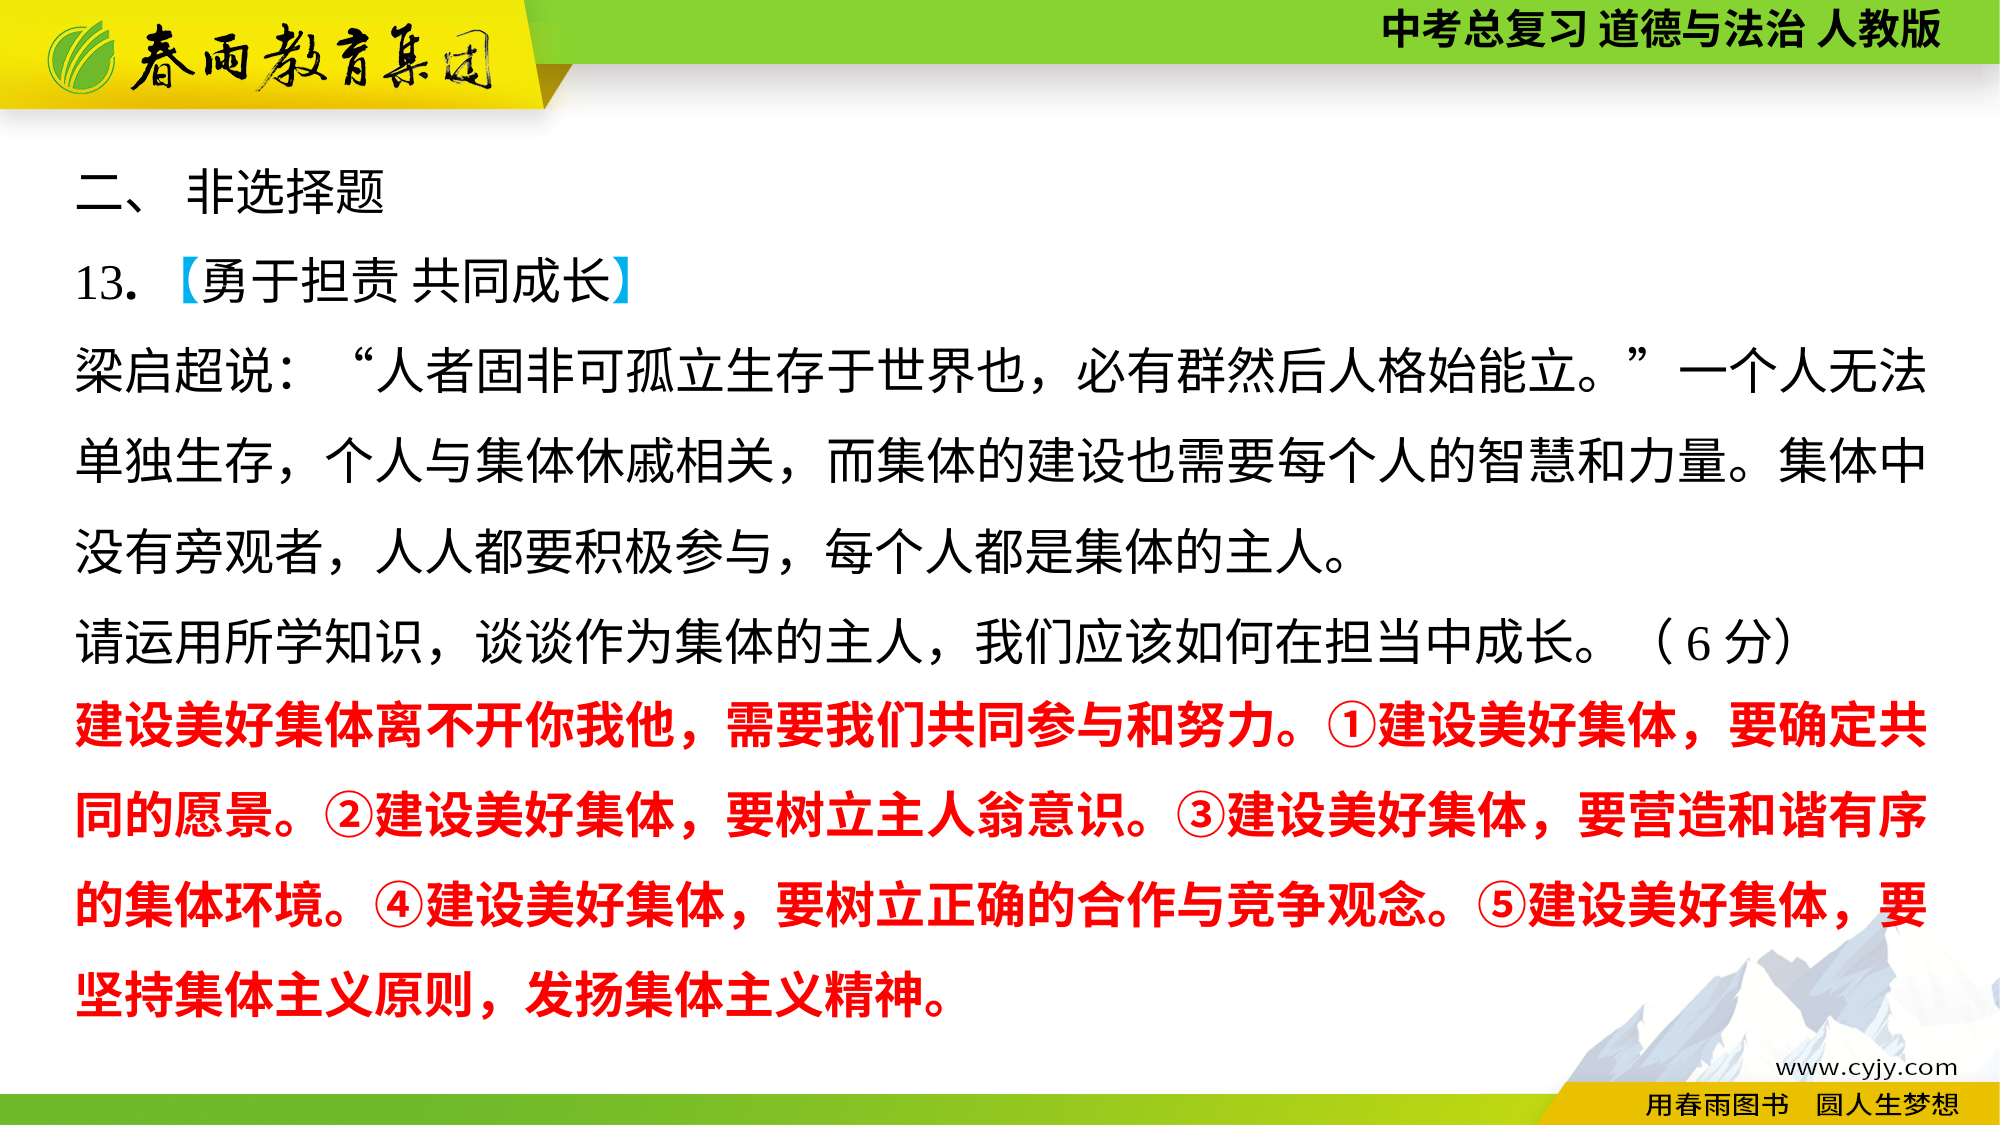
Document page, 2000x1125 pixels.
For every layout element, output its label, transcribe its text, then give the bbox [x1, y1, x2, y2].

list 二、 非选择题 13.【勇于担责 共同成长】 梁启超说：“人者固非可孤立生存于世界也，必有群然后人格始能立。”一个人无法单独生存，个人与集体休戚相关，而集体的建设也需要每个人的智慧和力量。集体中没有旁观者，人人都要积极参与，每个人都是集体的主人。 请运用所学知识，谈谈作为集体的主人，我们应该如何在担当中成长。（6分） [59, 122, 1944, 655]
text_box 建设美好集体离不开你我他，需要我们共同参与和努力。①建设美好集体，要确定共同的愿景。②建设美好集体，要树立主人翁意识。③建设美好集体，要营造和谐有序的集体环境。④建设美好集体，要树立正确的合作与竞争观念。⑤建设美好集体，要坚持集体主义原则，发扬集体主义精神。 [59, 655, 1944, 1031]
picture [0, 0, 2000, 1125]
